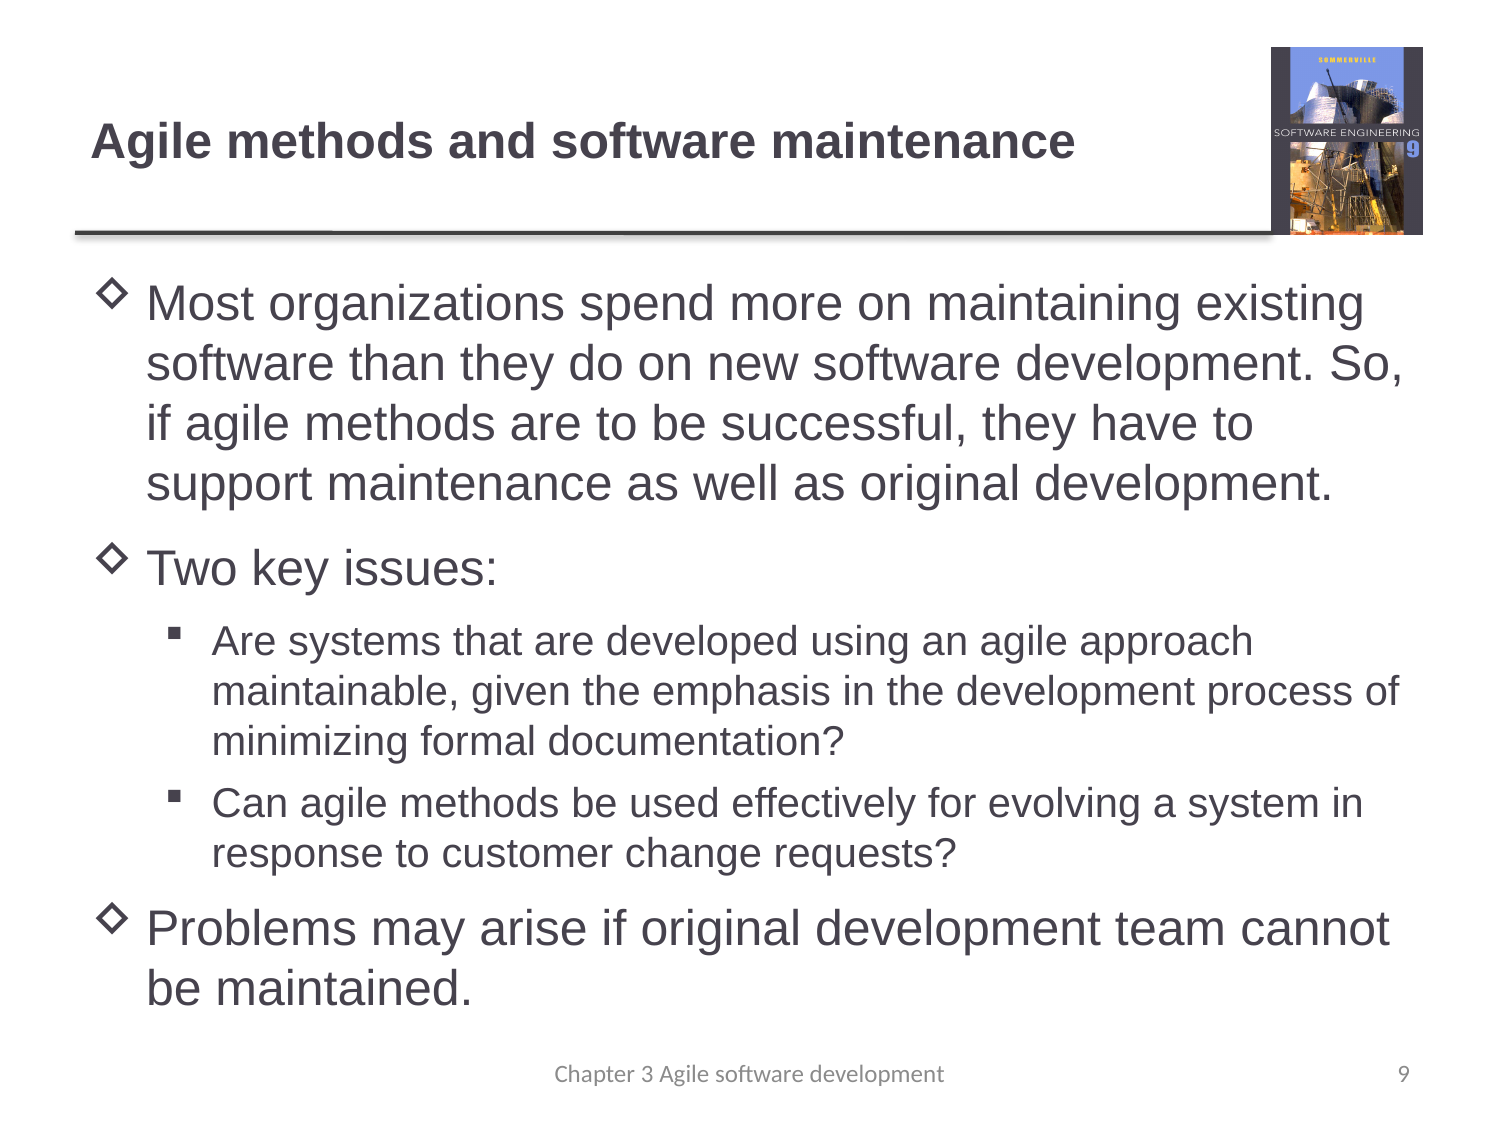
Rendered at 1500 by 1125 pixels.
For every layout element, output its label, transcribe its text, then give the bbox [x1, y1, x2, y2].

list Most organizations spend more on maintaining existing software than they do on new software development. So, if agile methods are to be successful, they have to support maintenance as well as original development. Two key issues: Are systems that are developed using an agile approach maintainable, given the emphasis in the development process of minimizing formal documentation? Can agile methods be used effectively for evolving a system in response to customer change requests? Problems may arise if original development team cannot be maintained. [75, 262, 1425, 1005]
footer Chapter 3 Agile software development [512, 1042, 988, 1103]
title Agile methods and software maintenance [74, 44, 1272, 233]
slide_number 9 [1074, 1042, 1425, 1103]
picture [1272, 47, 1423, 235]
